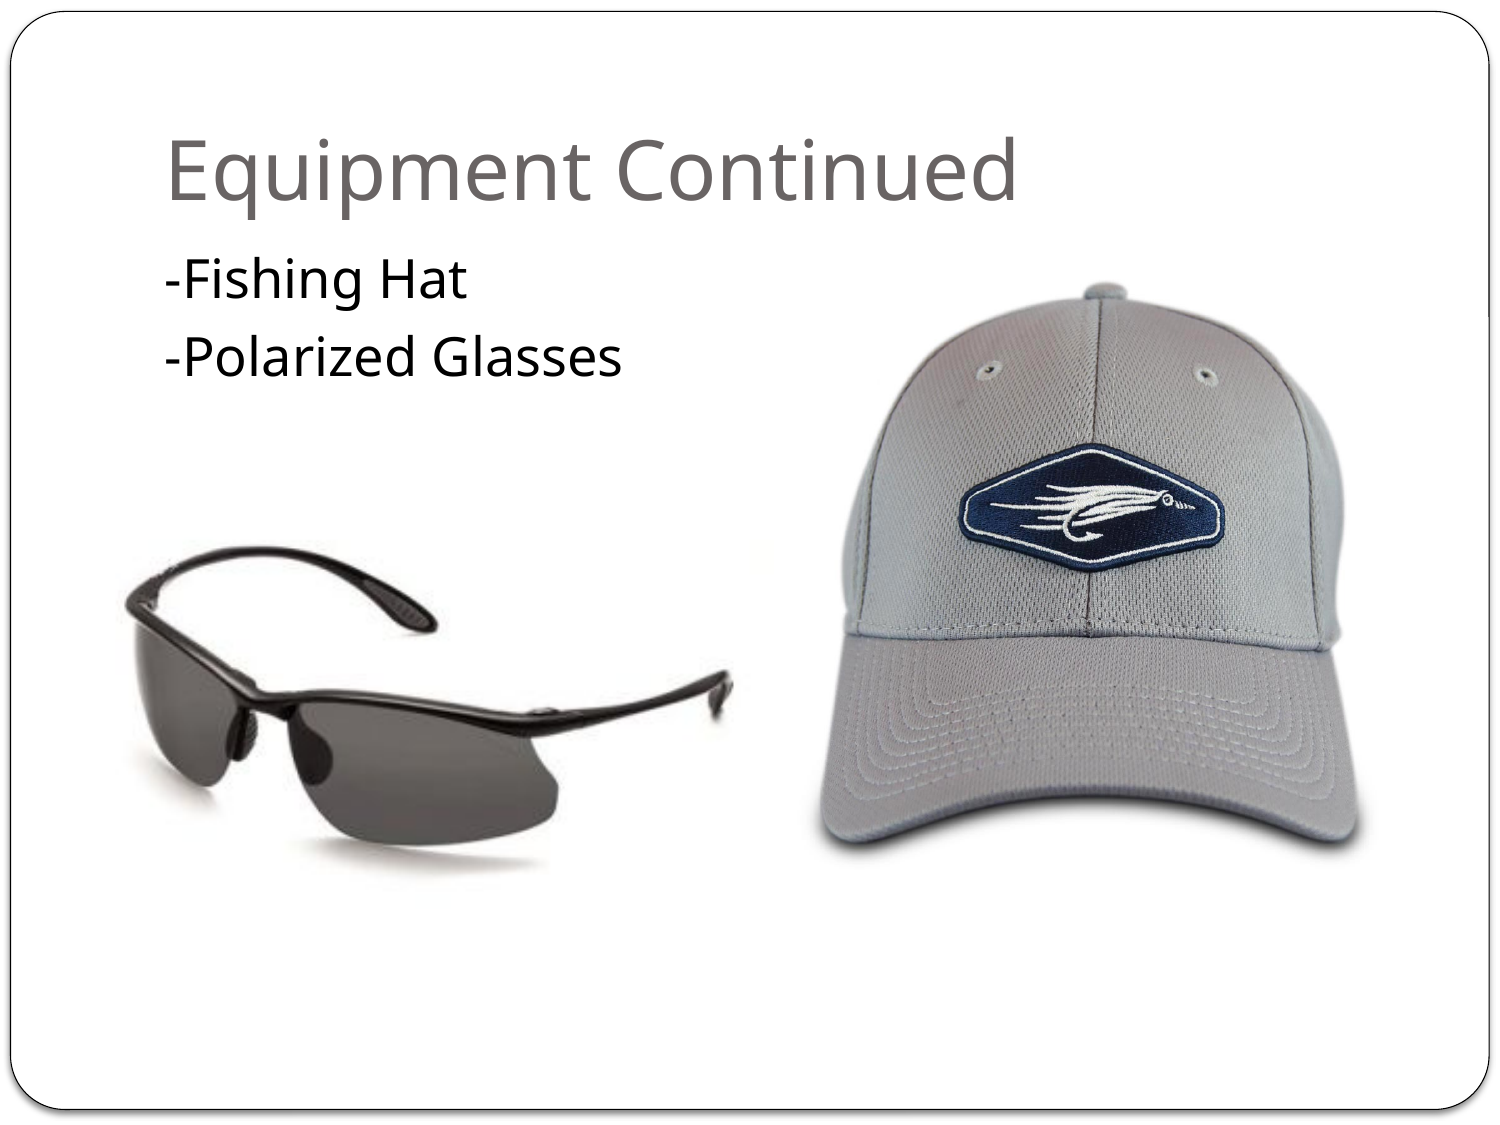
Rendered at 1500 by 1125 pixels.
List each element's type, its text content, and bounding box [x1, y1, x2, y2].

picture [49, 249, 1401, 976]
title Equipment Continued [150, 45, 1425, 233]
list -Fishing Hat -Polarized Glasses [150, 237, 1425, 988]
